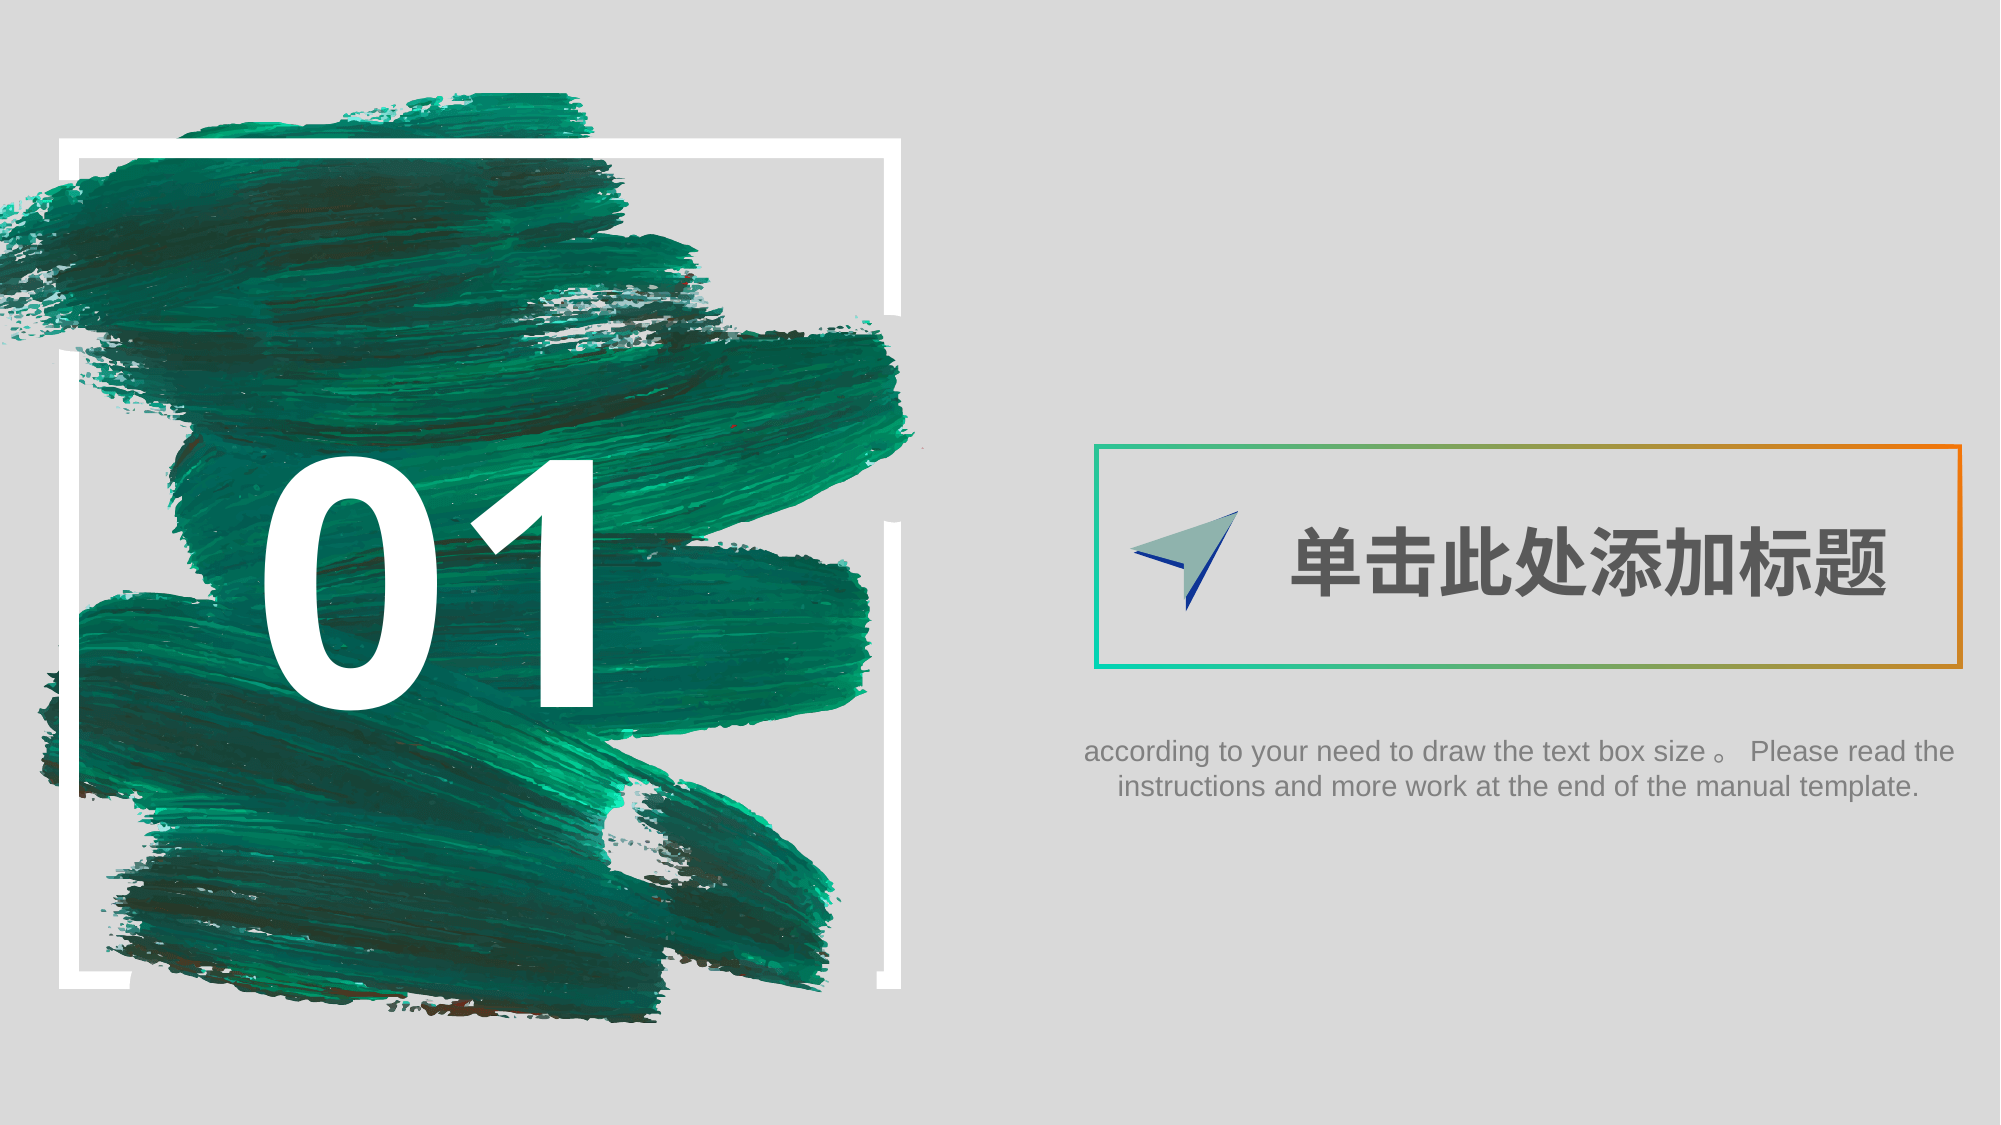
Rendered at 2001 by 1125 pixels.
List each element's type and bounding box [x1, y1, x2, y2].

text_box [1049, 444, 1990, 804]
text_box [56, 136, 901, 989]
text_box [0, 93, 927, 1023]
